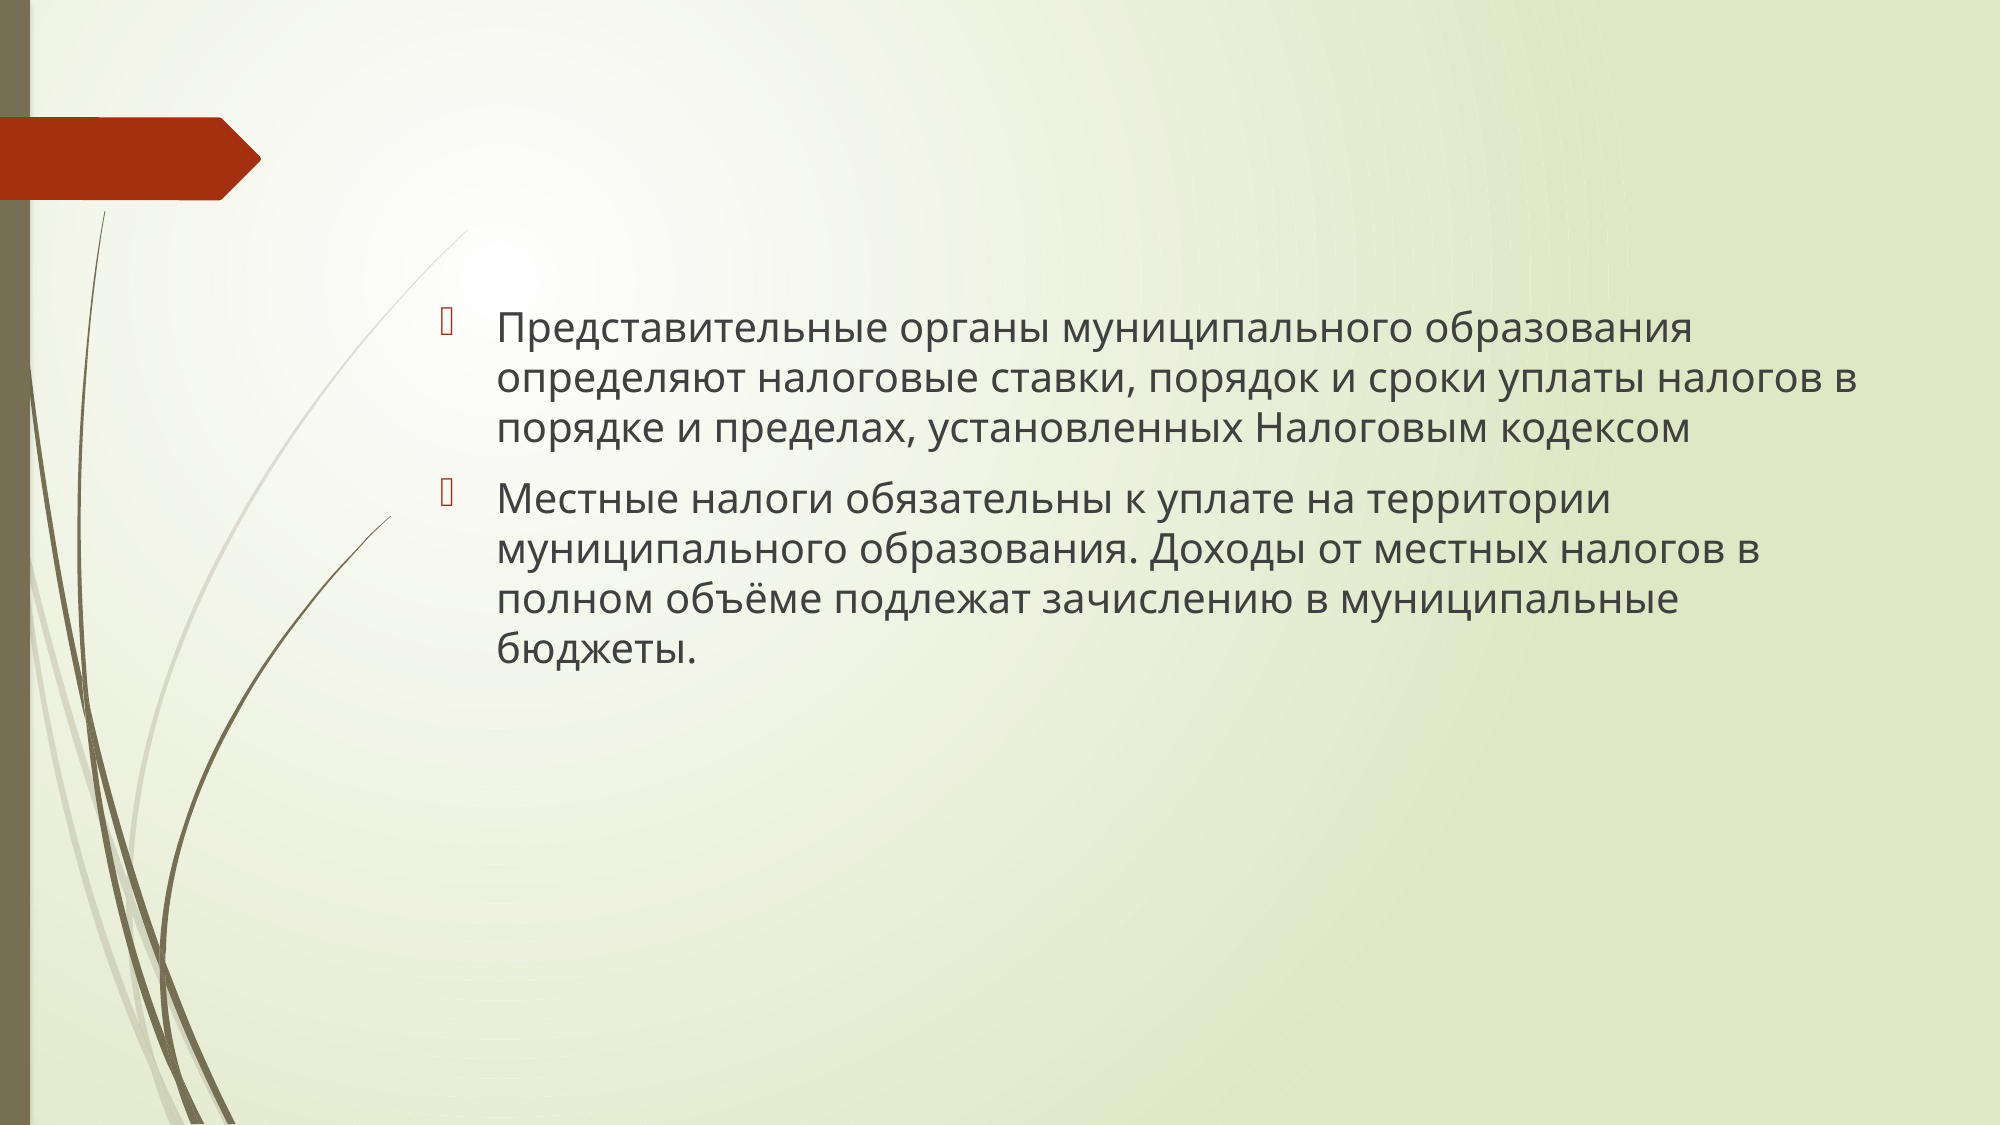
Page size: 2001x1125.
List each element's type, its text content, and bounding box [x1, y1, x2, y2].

list Представительные органы муниципального образования определяют налоговые ставки, порядок и сроки уплаты налогов в порядке и пределах, установленных Налоговым кодексом Местные налоги обязательны к уплате на территории муниципального образования. Доходы от местных налогов в полном объёме подлежат зачислению в муниципальные бюджеты. [424, 292, 1888, 970]
